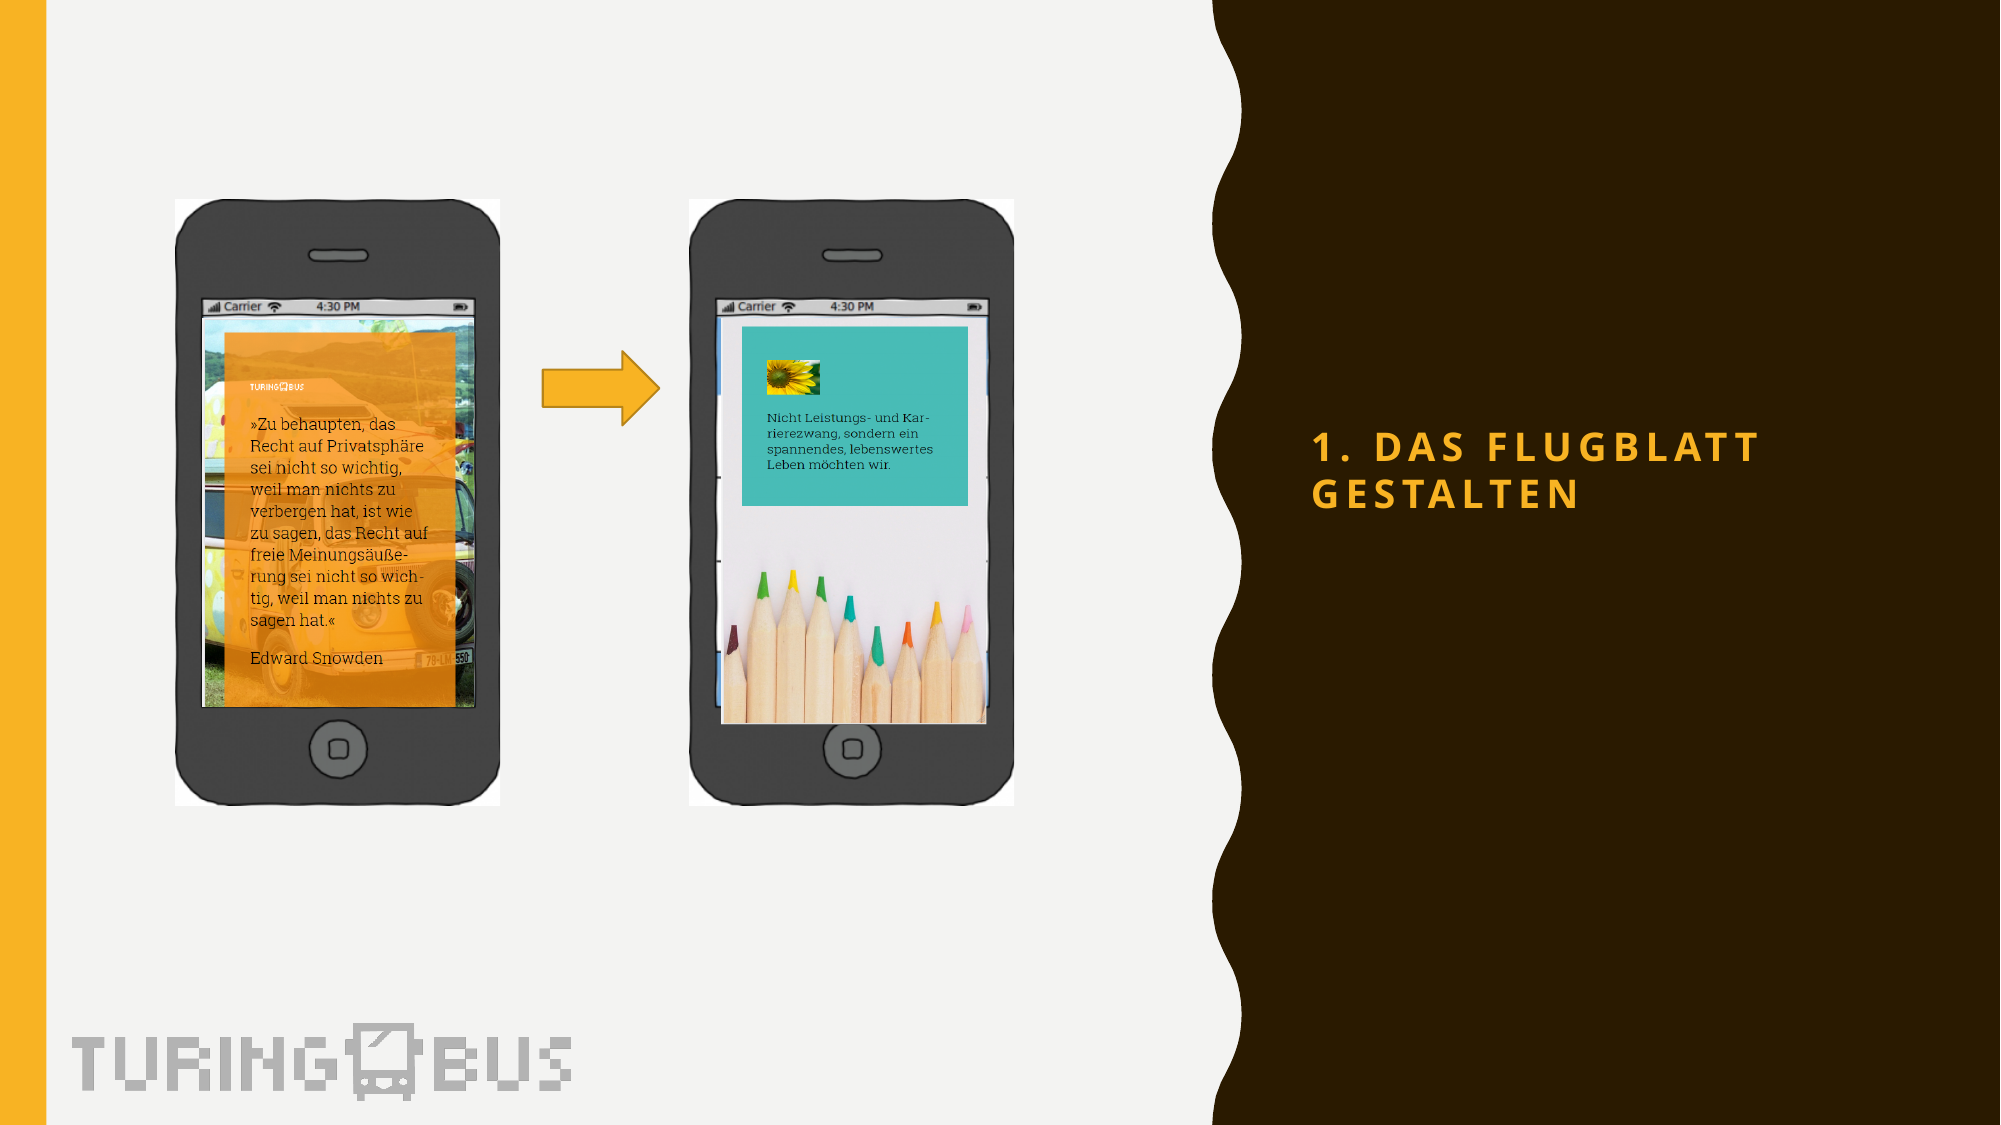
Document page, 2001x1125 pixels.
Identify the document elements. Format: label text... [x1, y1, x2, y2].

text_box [659, 178, 1015, 806]
picture [72, 1023, 571, 1101]
title 1. Das Flugblatt Gestalten [1295, 327, 1956, 525]
text_box [541, 350, 659, 427]
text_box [145, 178, 501, 806]
